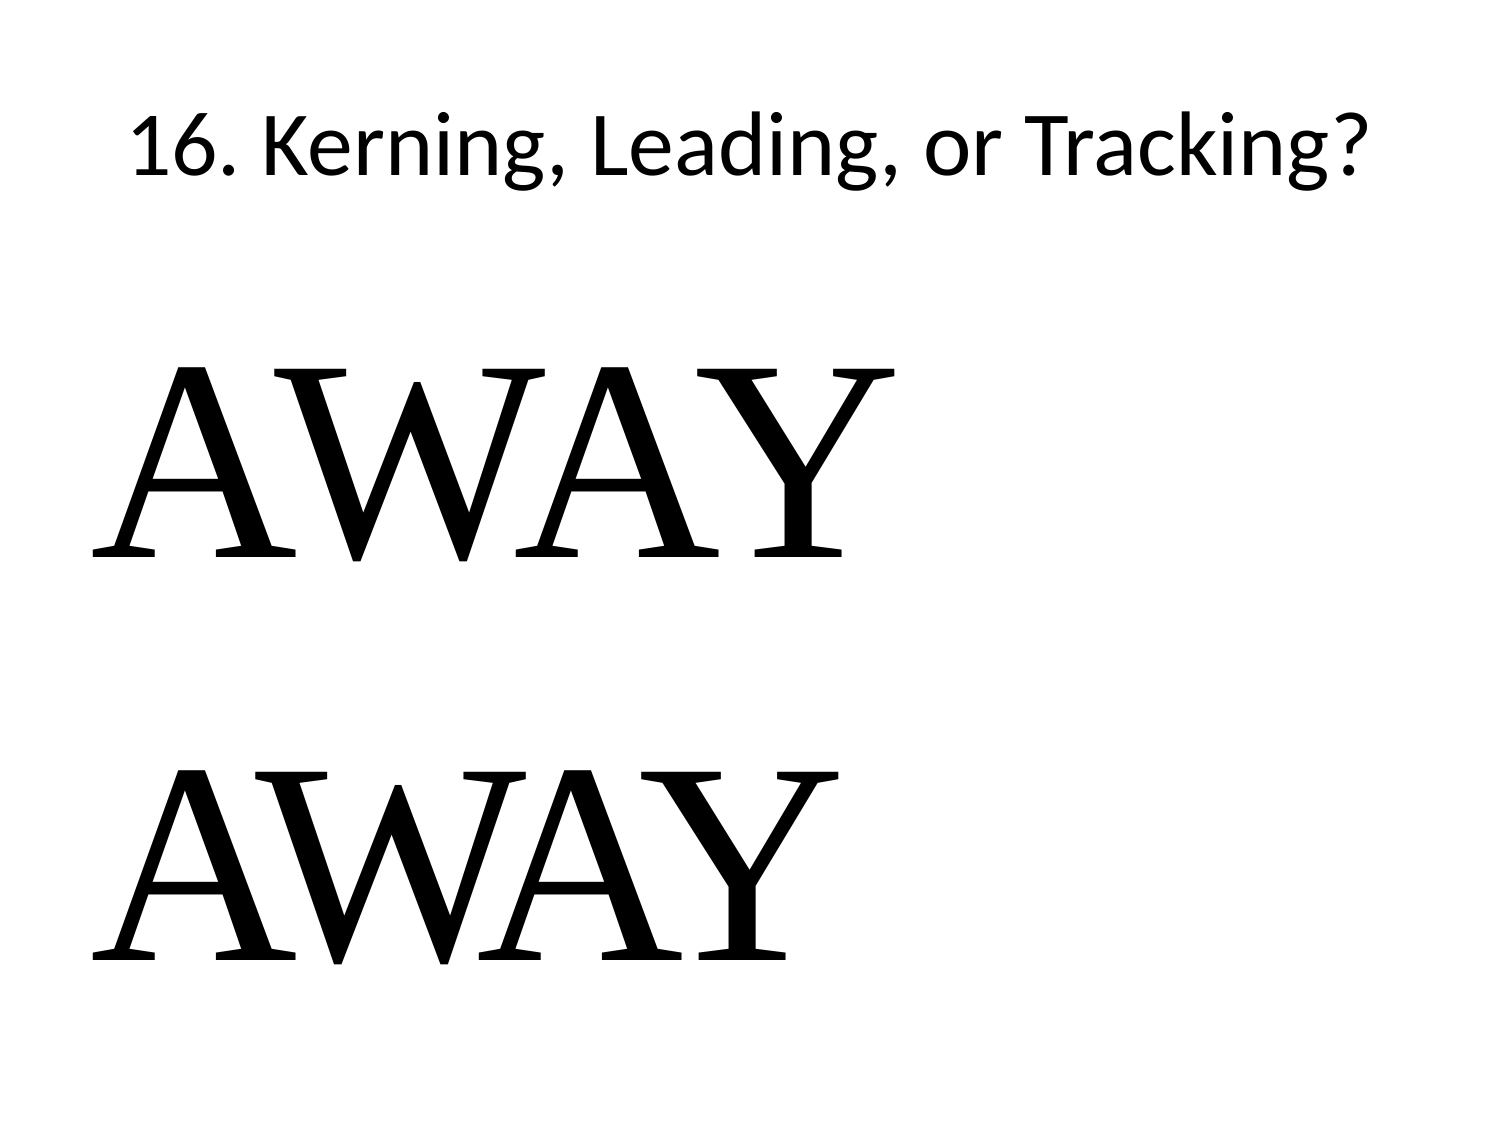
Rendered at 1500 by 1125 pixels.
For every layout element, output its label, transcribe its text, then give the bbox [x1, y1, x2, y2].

title 16. Kerning, Leading, or Tracking? [75, 45, 1425, 233]
list AWAY AWAY [75, 262, 1425, 1005]
